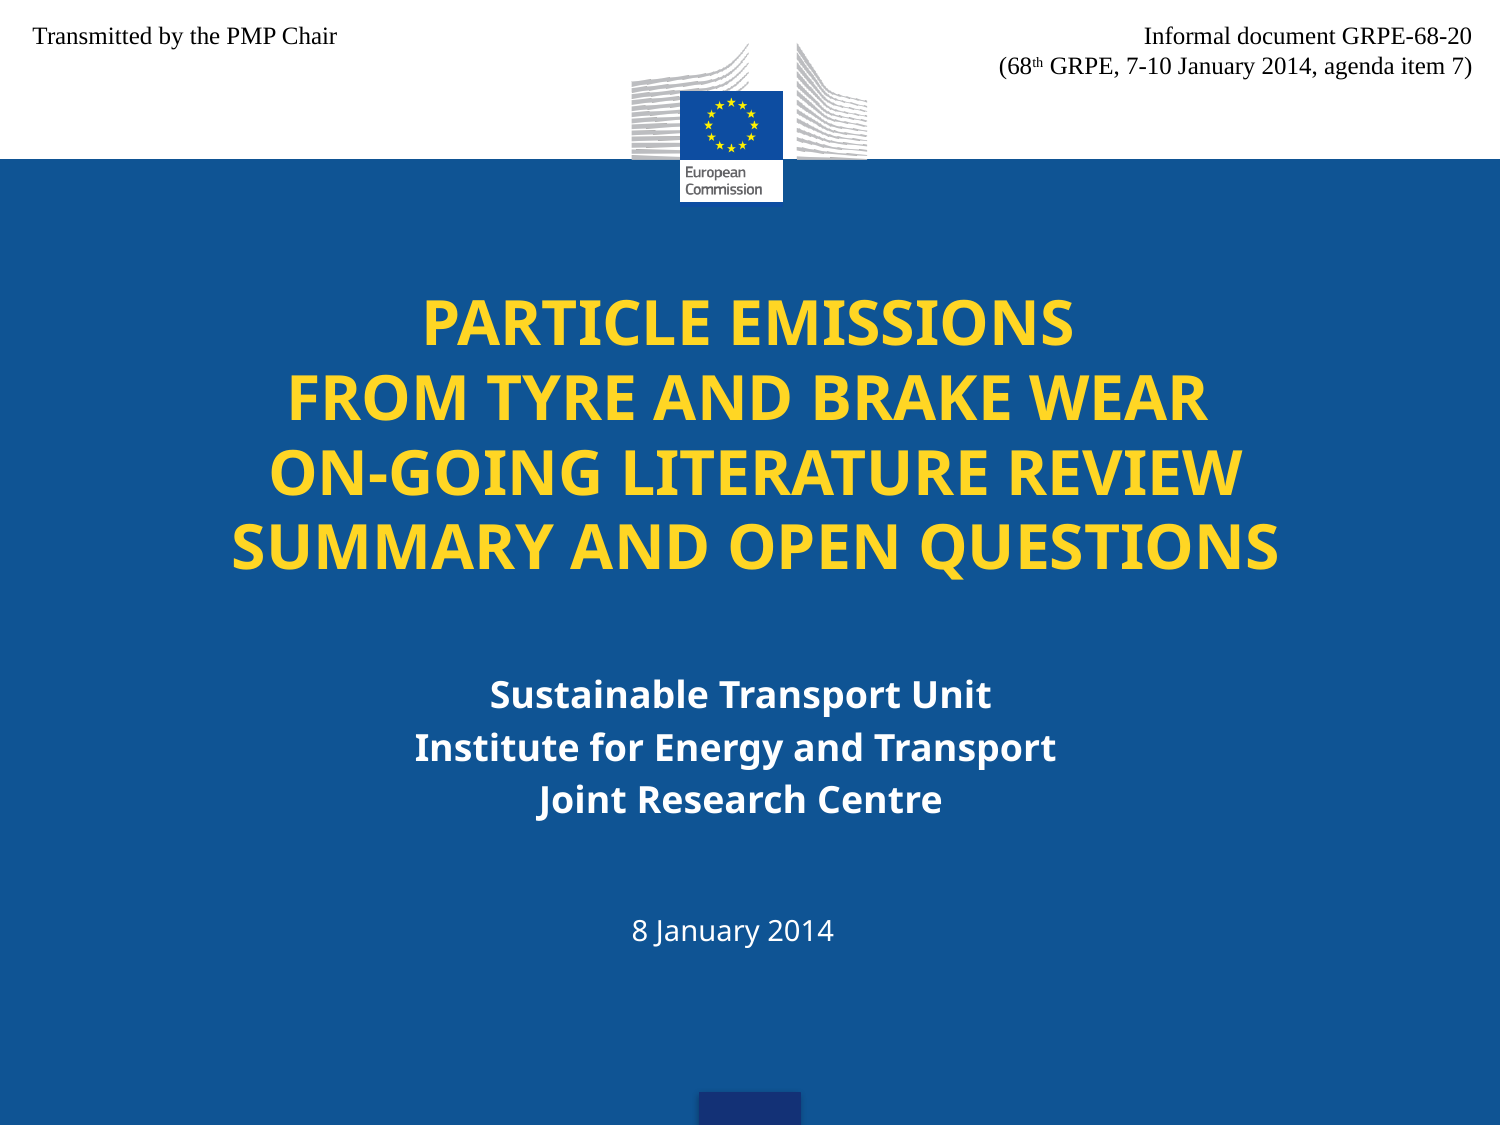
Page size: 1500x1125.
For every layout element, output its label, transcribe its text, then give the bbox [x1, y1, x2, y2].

text_box 8 January 2014 [616, 904, 850, 990]
title Particle emissions from Tyre and brake wear on-going literature review Summary and Open questions [29, 314, 1483, 551]
text_box Informal document GRPE-68-20 (68th GRPE, 7-10 January 2014, agenda item 7) [955, 12, 1488, 118]
text_box Transmitted by the PMP Chair [17, 12, 375, 58]
subtitle Sustainable Transport Unit Institute for Energy and Transport Joint Research Centre [41, 586, 1441, 870]
